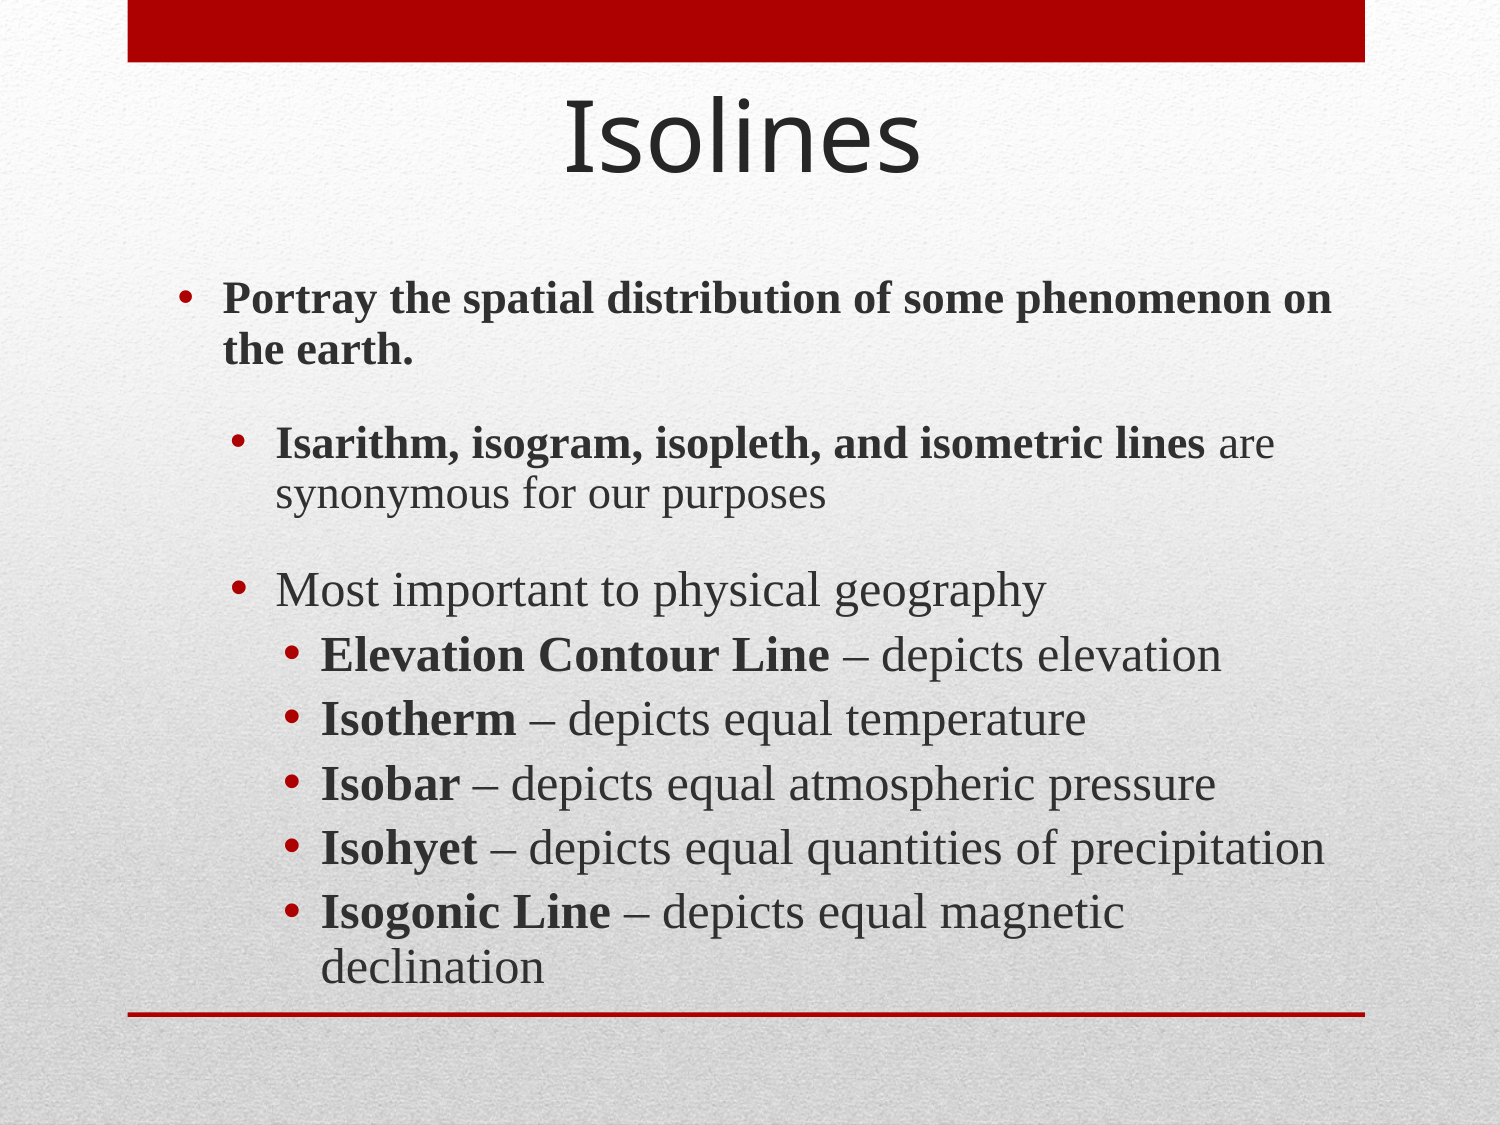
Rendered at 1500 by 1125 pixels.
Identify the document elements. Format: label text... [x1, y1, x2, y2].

title Isolines [174, 12, 1313, 200]
list Portray the spatial distribution of some phenomenon on the earth. Isarithm, isogram, isopleth, and isometric lines are synonymous for our purposes Most important to physical geography Elevation Contour Line – depicts elevation Isotherm – depicts equal temperature Isobar – depicts equal atmospheric pressure Isohyet – depicts equal quantities of precipitation Isogonic Line – depicts equal magnetic declination [162, 262, 1350, 1006]
